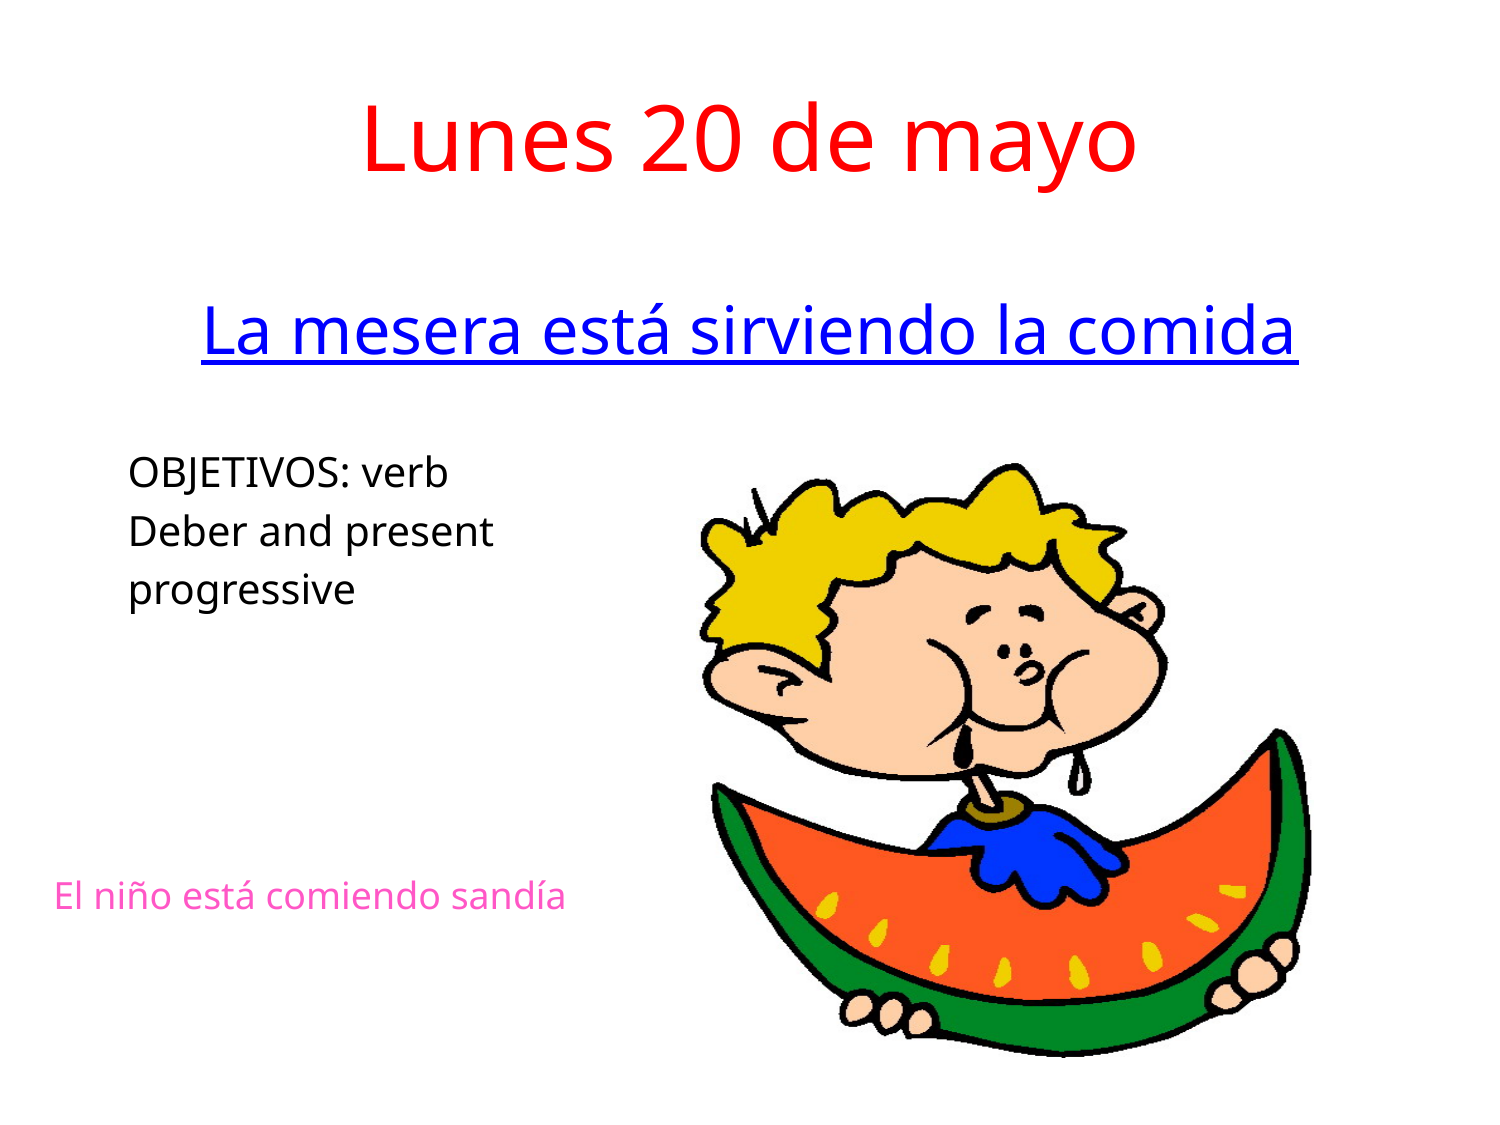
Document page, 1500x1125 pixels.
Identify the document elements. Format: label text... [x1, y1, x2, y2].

text_box El niño está comiendo sandía [38, 864, 691, 924]
title Lunes 20 de mayo [112, 61, 1388, 209]
picture [696, 460, 1314, 1058]
subtitle La mesera está sirviendo la comida OBJETIVOS: verb Deber and present progressive [112, 280, 1388, 925]
